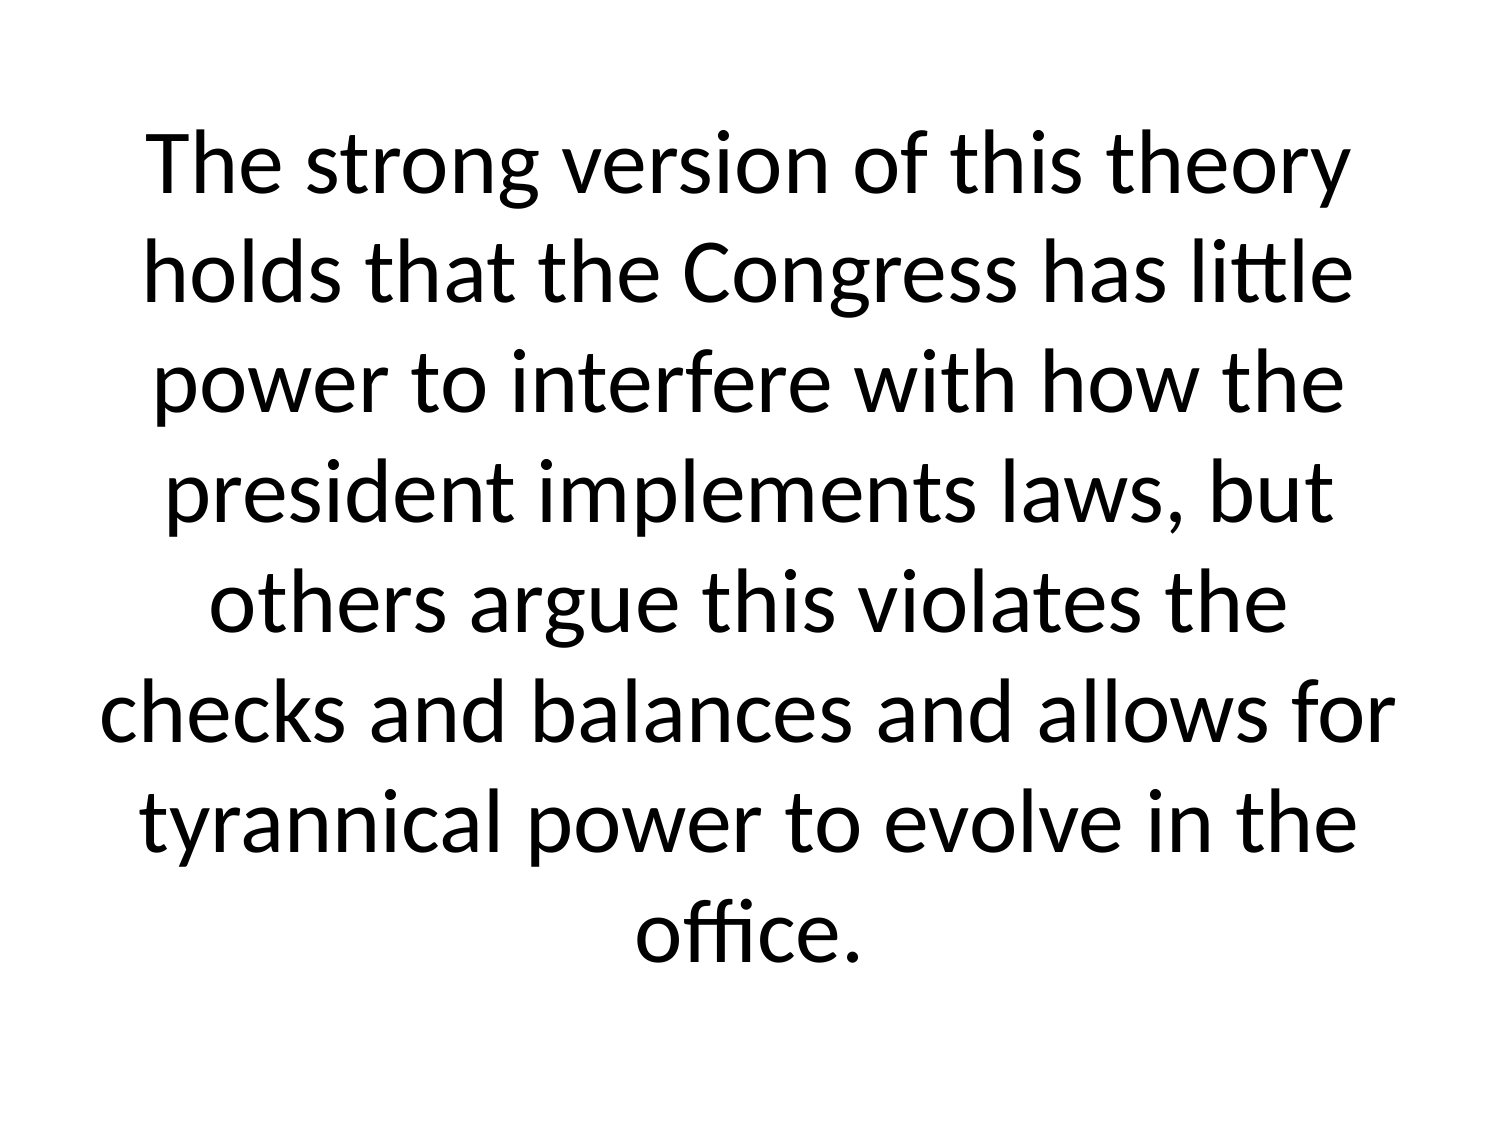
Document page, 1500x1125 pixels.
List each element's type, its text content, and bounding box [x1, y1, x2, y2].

title The strong version of this theory holds that the Congress has little power to interfere with how the president implements laws, but others argue this violates the checks and balances and allows for tyrannical power to evolve in the office. [74, 44, 1426, 1038]
